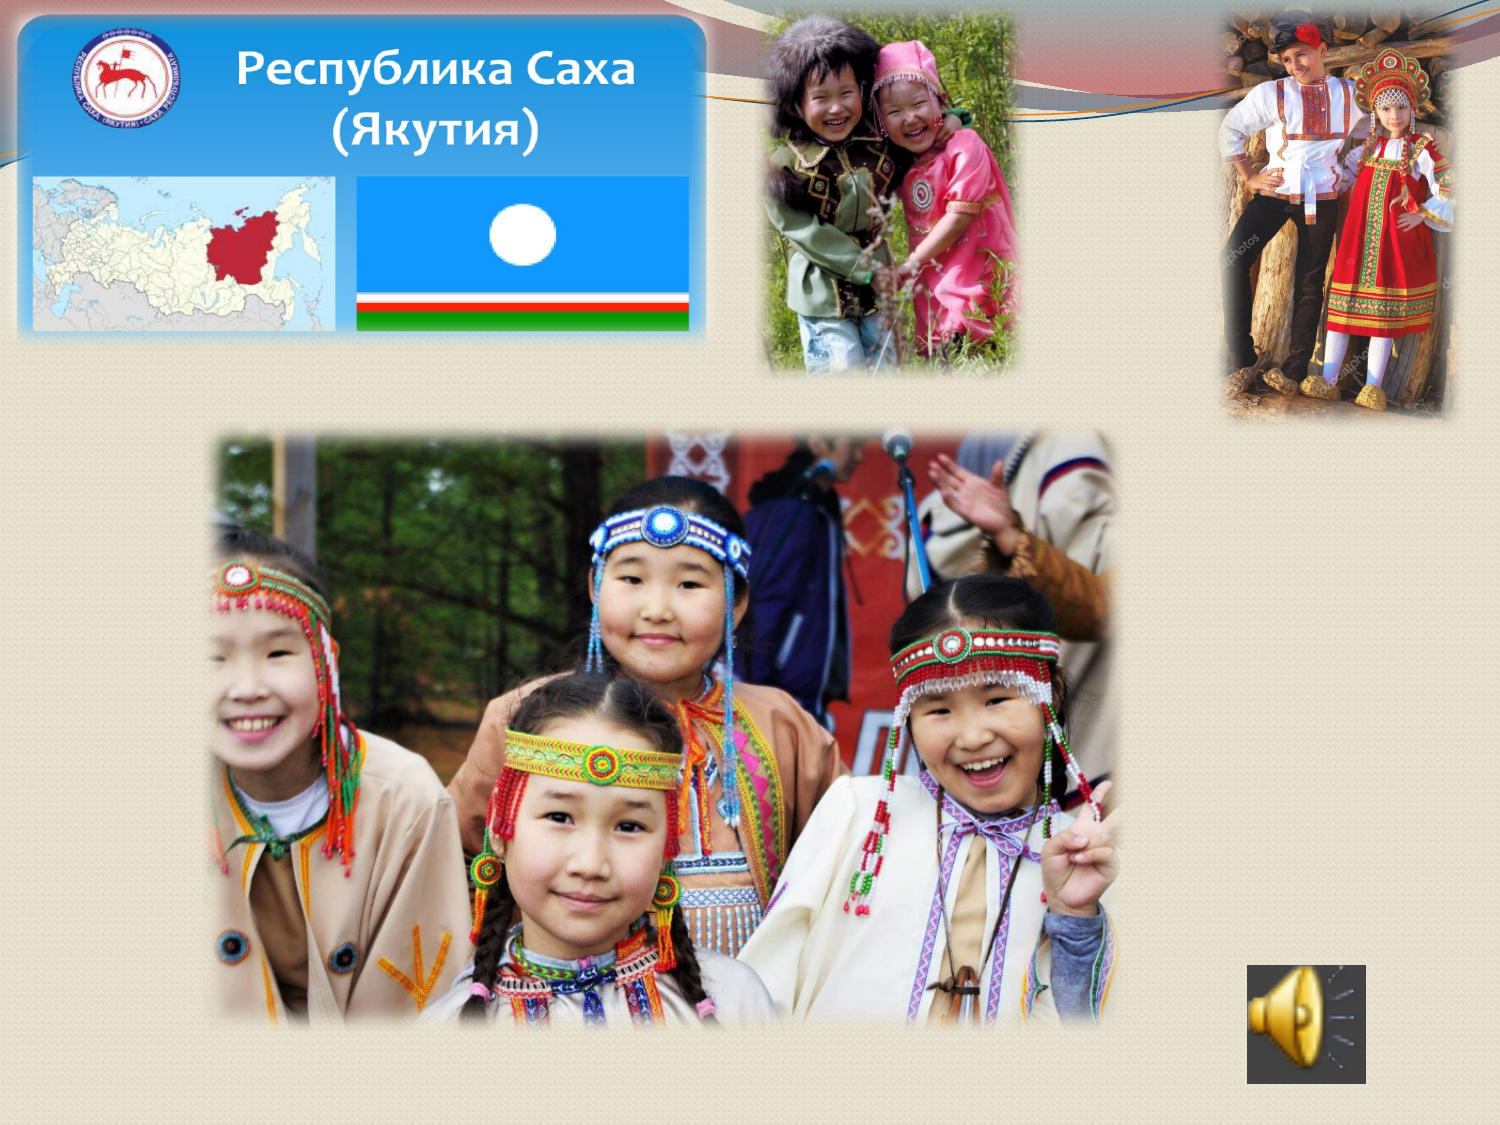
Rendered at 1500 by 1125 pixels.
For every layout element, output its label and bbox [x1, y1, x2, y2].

picture [1245, 963, 1368, 1086]
picture [1210, 0, 1467, 433]
picture [0, 0, 722, 351]
picture [749, 0, 1031, 386]
picture [199, 420, 1128, 1036]
